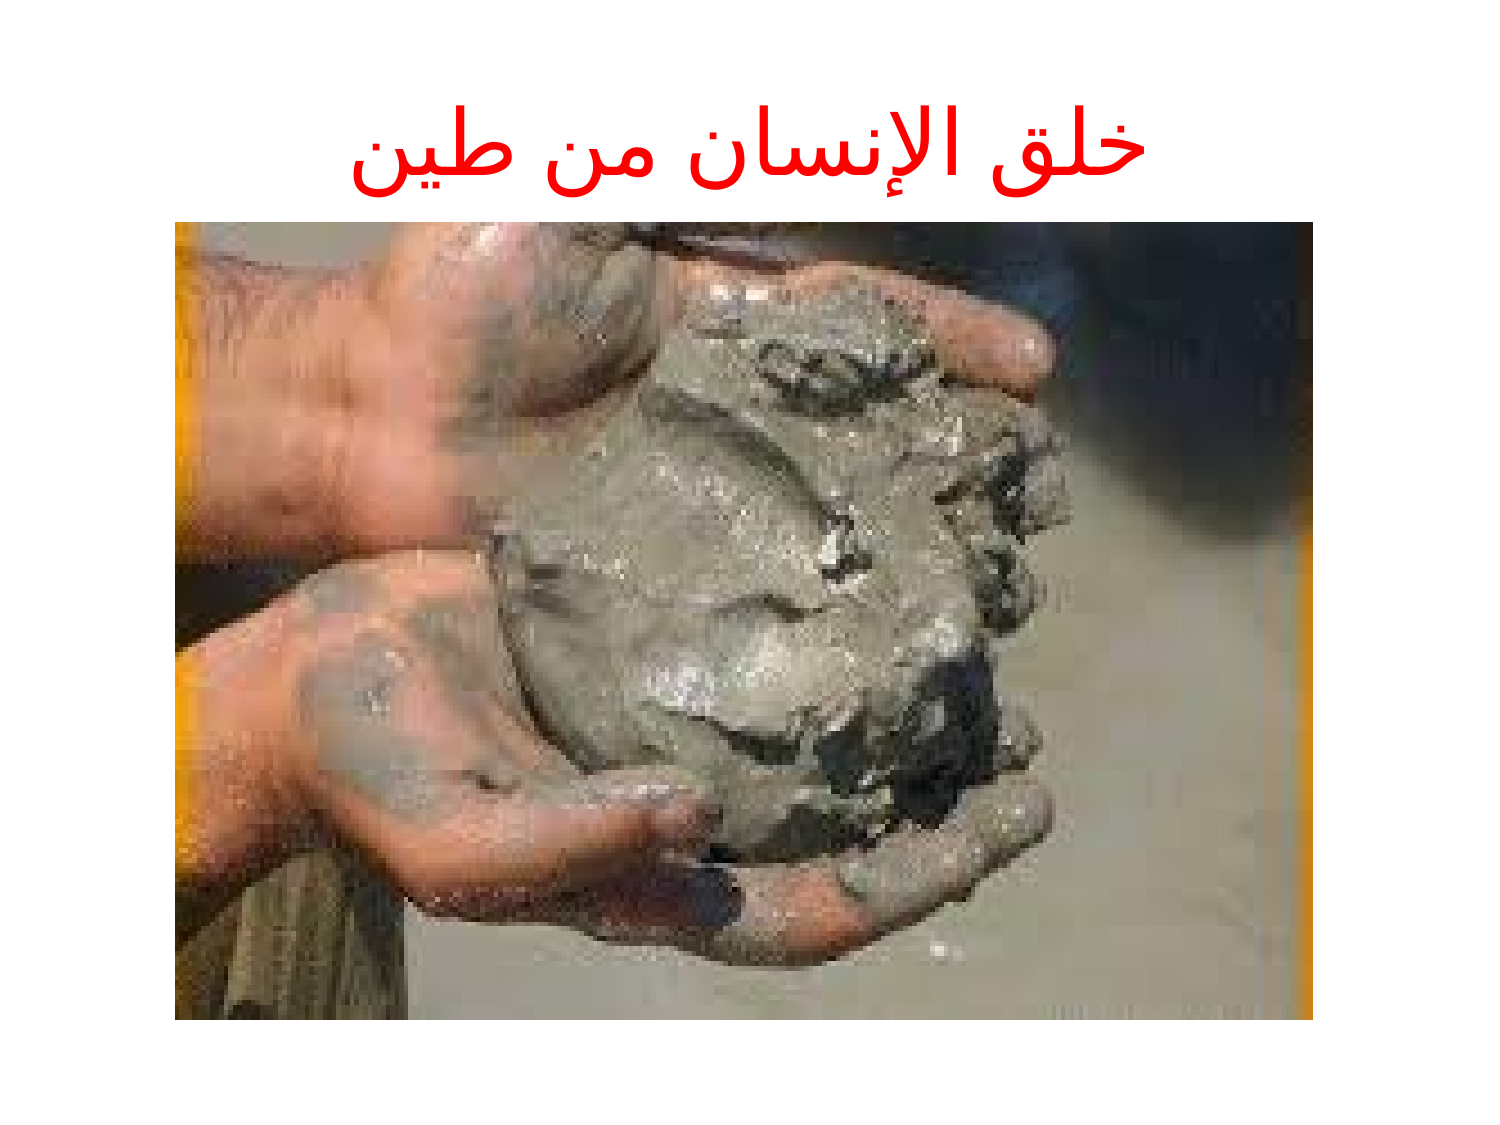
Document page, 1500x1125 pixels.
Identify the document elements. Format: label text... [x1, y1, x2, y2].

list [175, 222, 1313, 1020]
title خلق الإنسان من طين [75, 45, 1425, 233]
